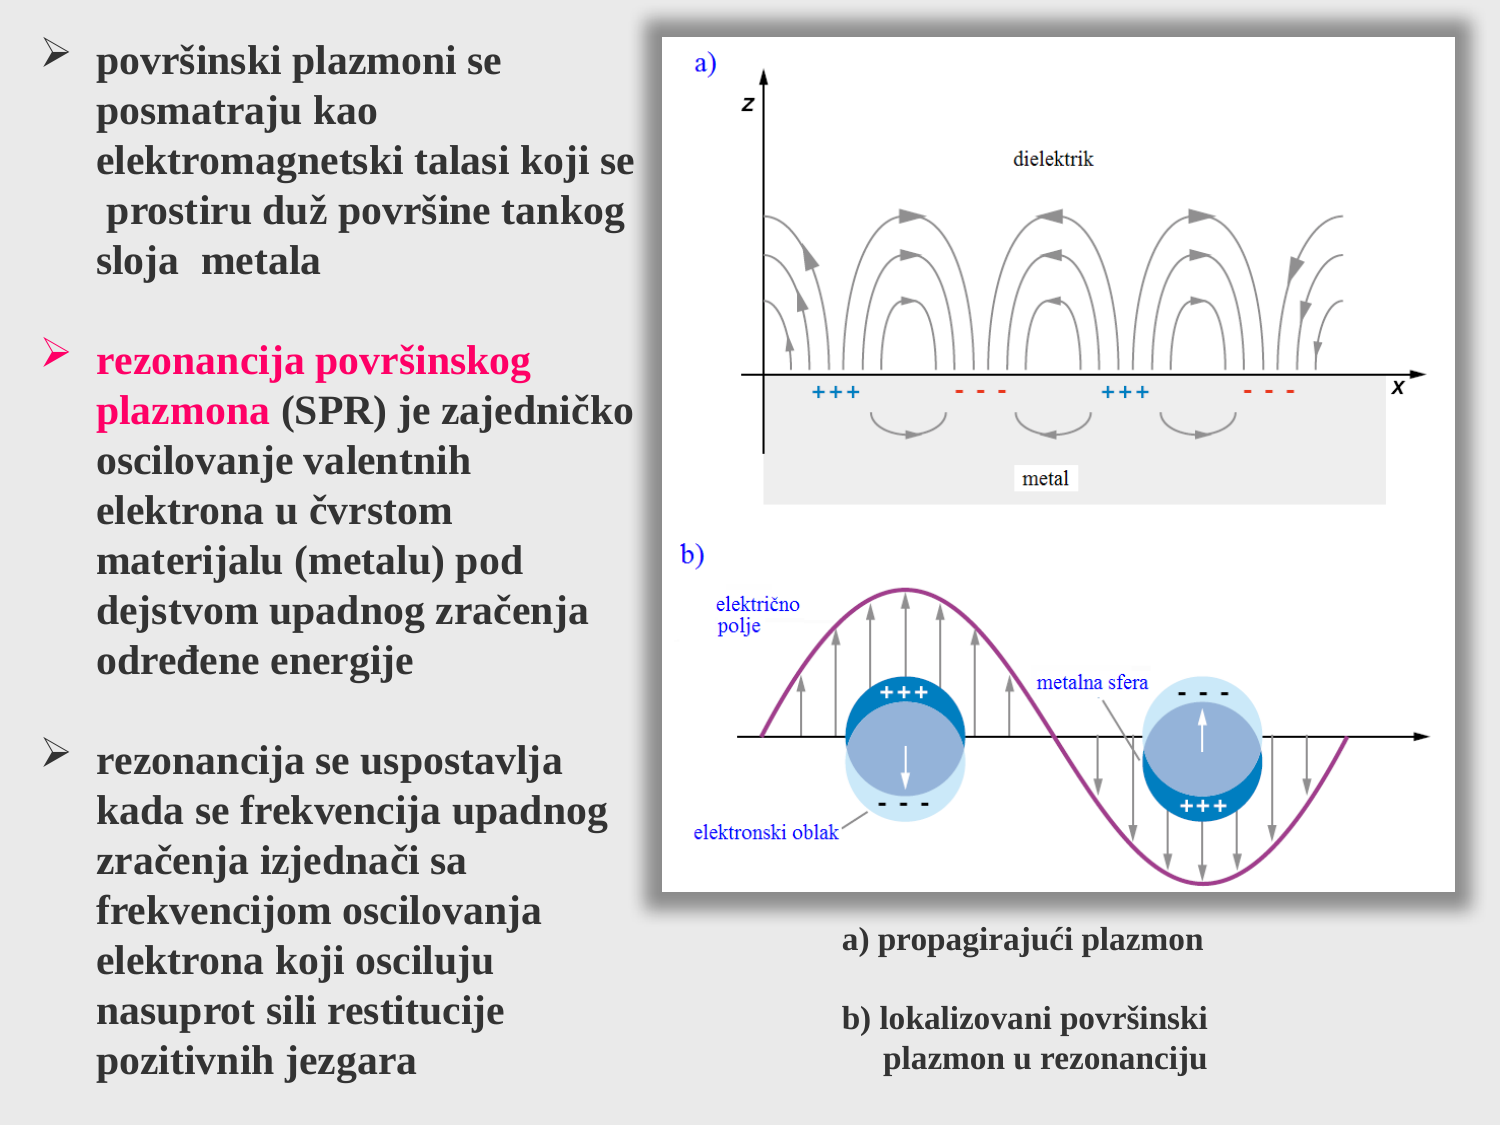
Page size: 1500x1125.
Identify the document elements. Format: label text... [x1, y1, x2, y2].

list površinski plazmoni se posmatraju kao elektromagnetski talasi koji se prostiru duž površine tankog sloja metala rezonancija površinskog plazmona (SPR) je zajedničko oscilovanje valentnih elektrona u čvrstom materijalu (metalu) pod dejstvom upadnog zračenja određene energije rezonancija se uspostavlja kada se frekvencija upadnog zračenja izjednači sa frekvencijom oscilovanja elektrona koji osciluju nasuprot sili restitucije pozitivnih jezgara [24, 24, 663, 1050]
text_box a) propagirajući plazmon b) lokalizovani površinski plazmon u rezonanciju [827, 923, 1290, 1124]
picture [662, 37, 1455, 893]
